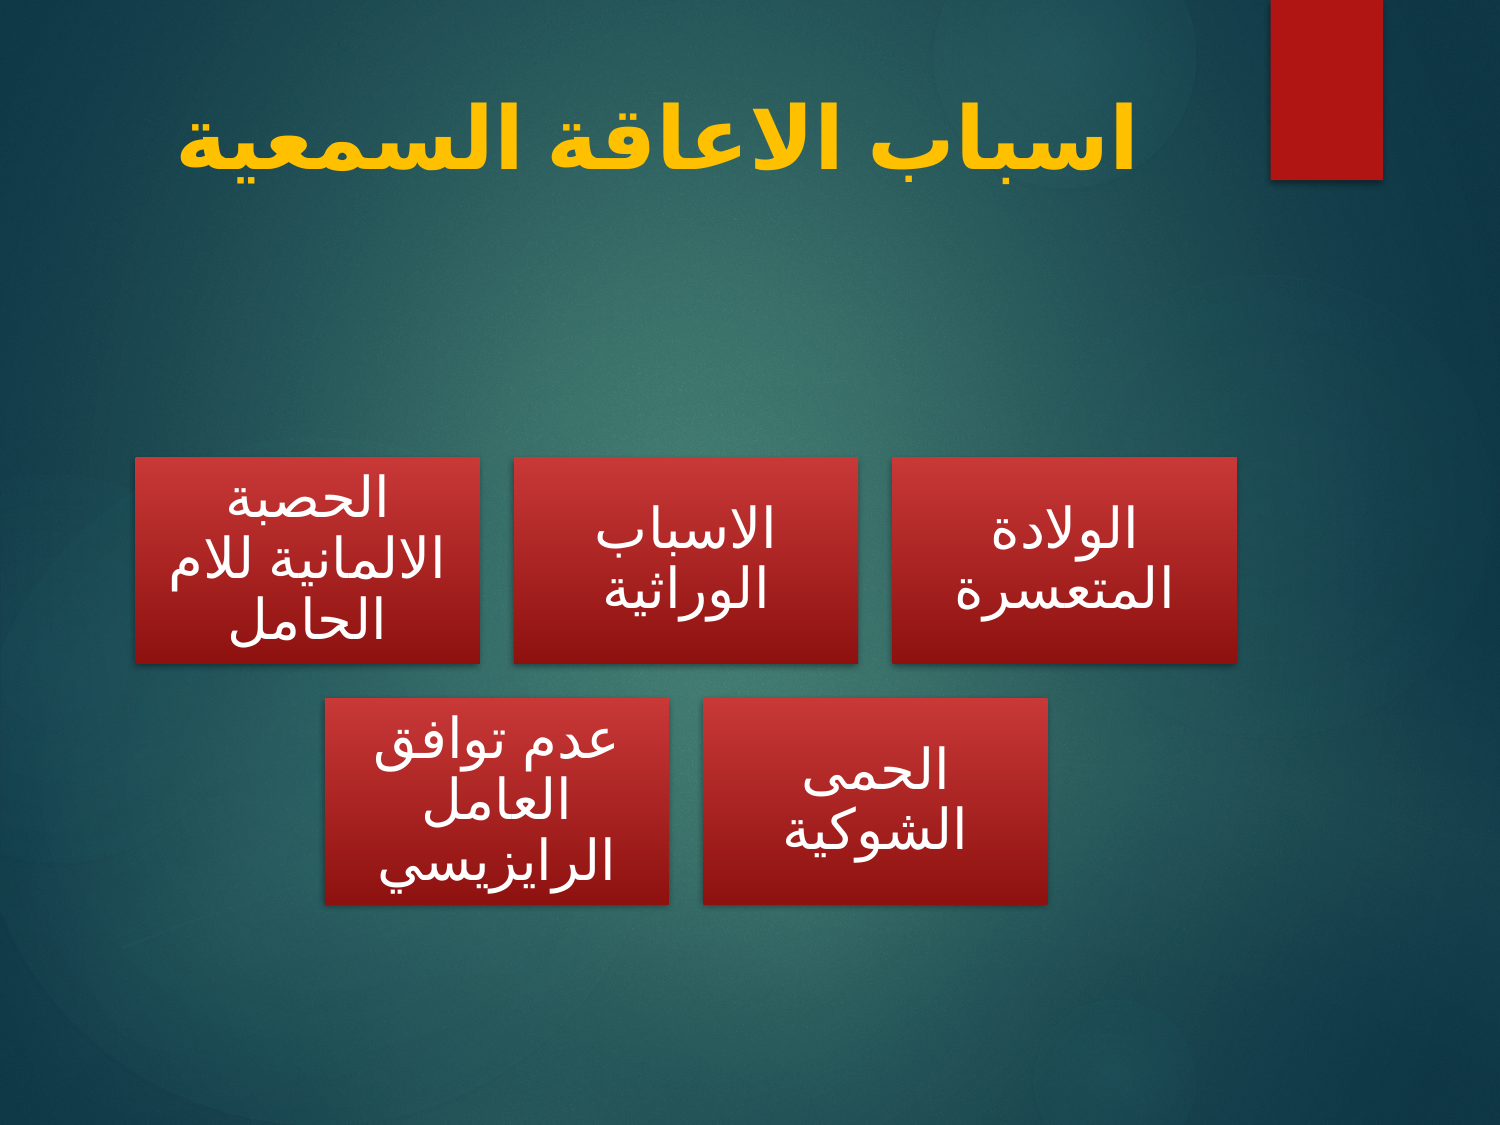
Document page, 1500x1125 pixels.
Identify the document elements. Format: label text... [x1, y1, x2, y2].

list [135, 336, 1237, 1026]
title اسباب الاعاقة السمعية [79, 74, 1237, 304]
